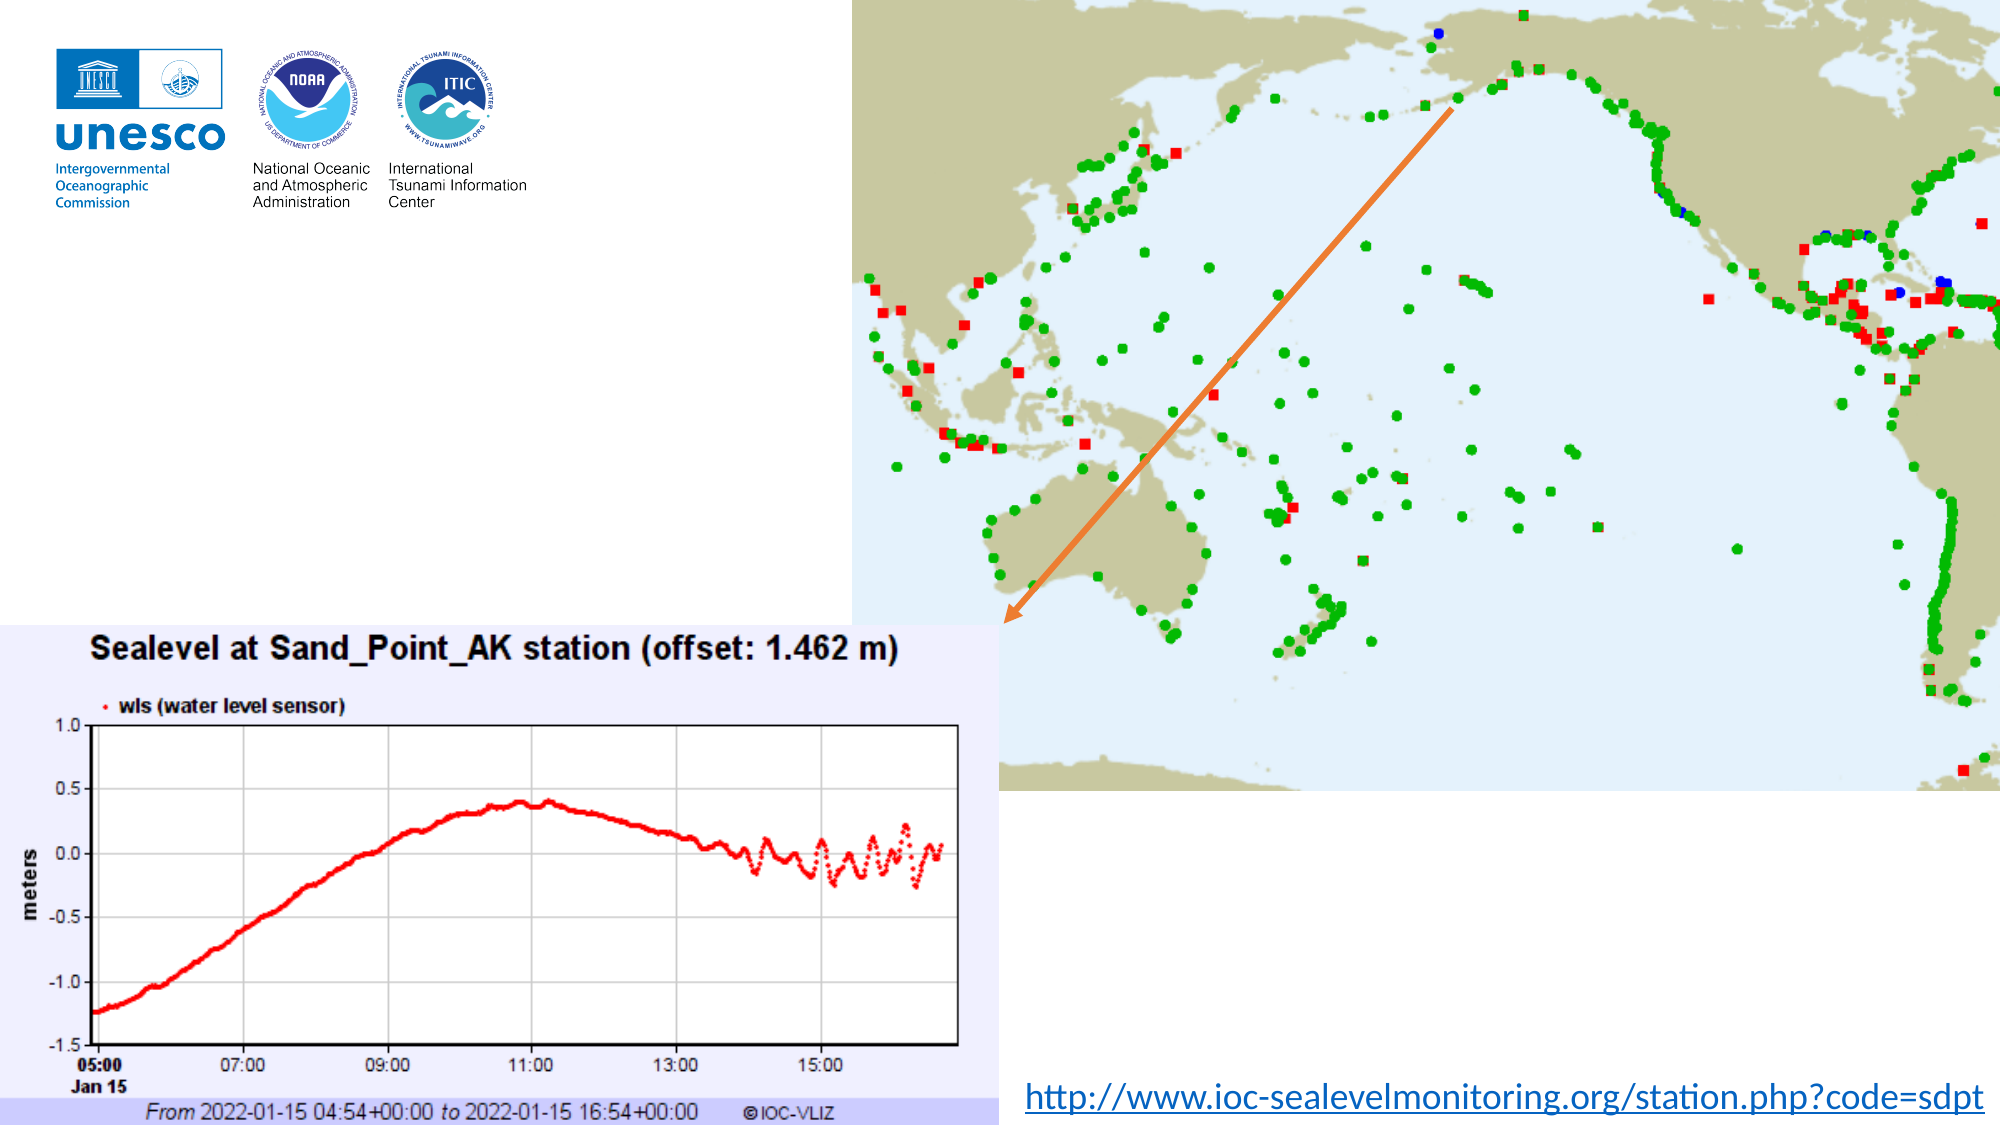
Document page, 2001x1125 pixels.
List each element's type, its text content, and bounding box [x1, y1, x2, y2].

picture [0, 0, 2000, 1125]
picture [43, 35, 527, 221]
text_box http://www.ioc-sealevelmonitoring.org/station.php?code=sdpt [999, 1064, 2000, 1125]
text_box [1003, 108, 1453, 624]
